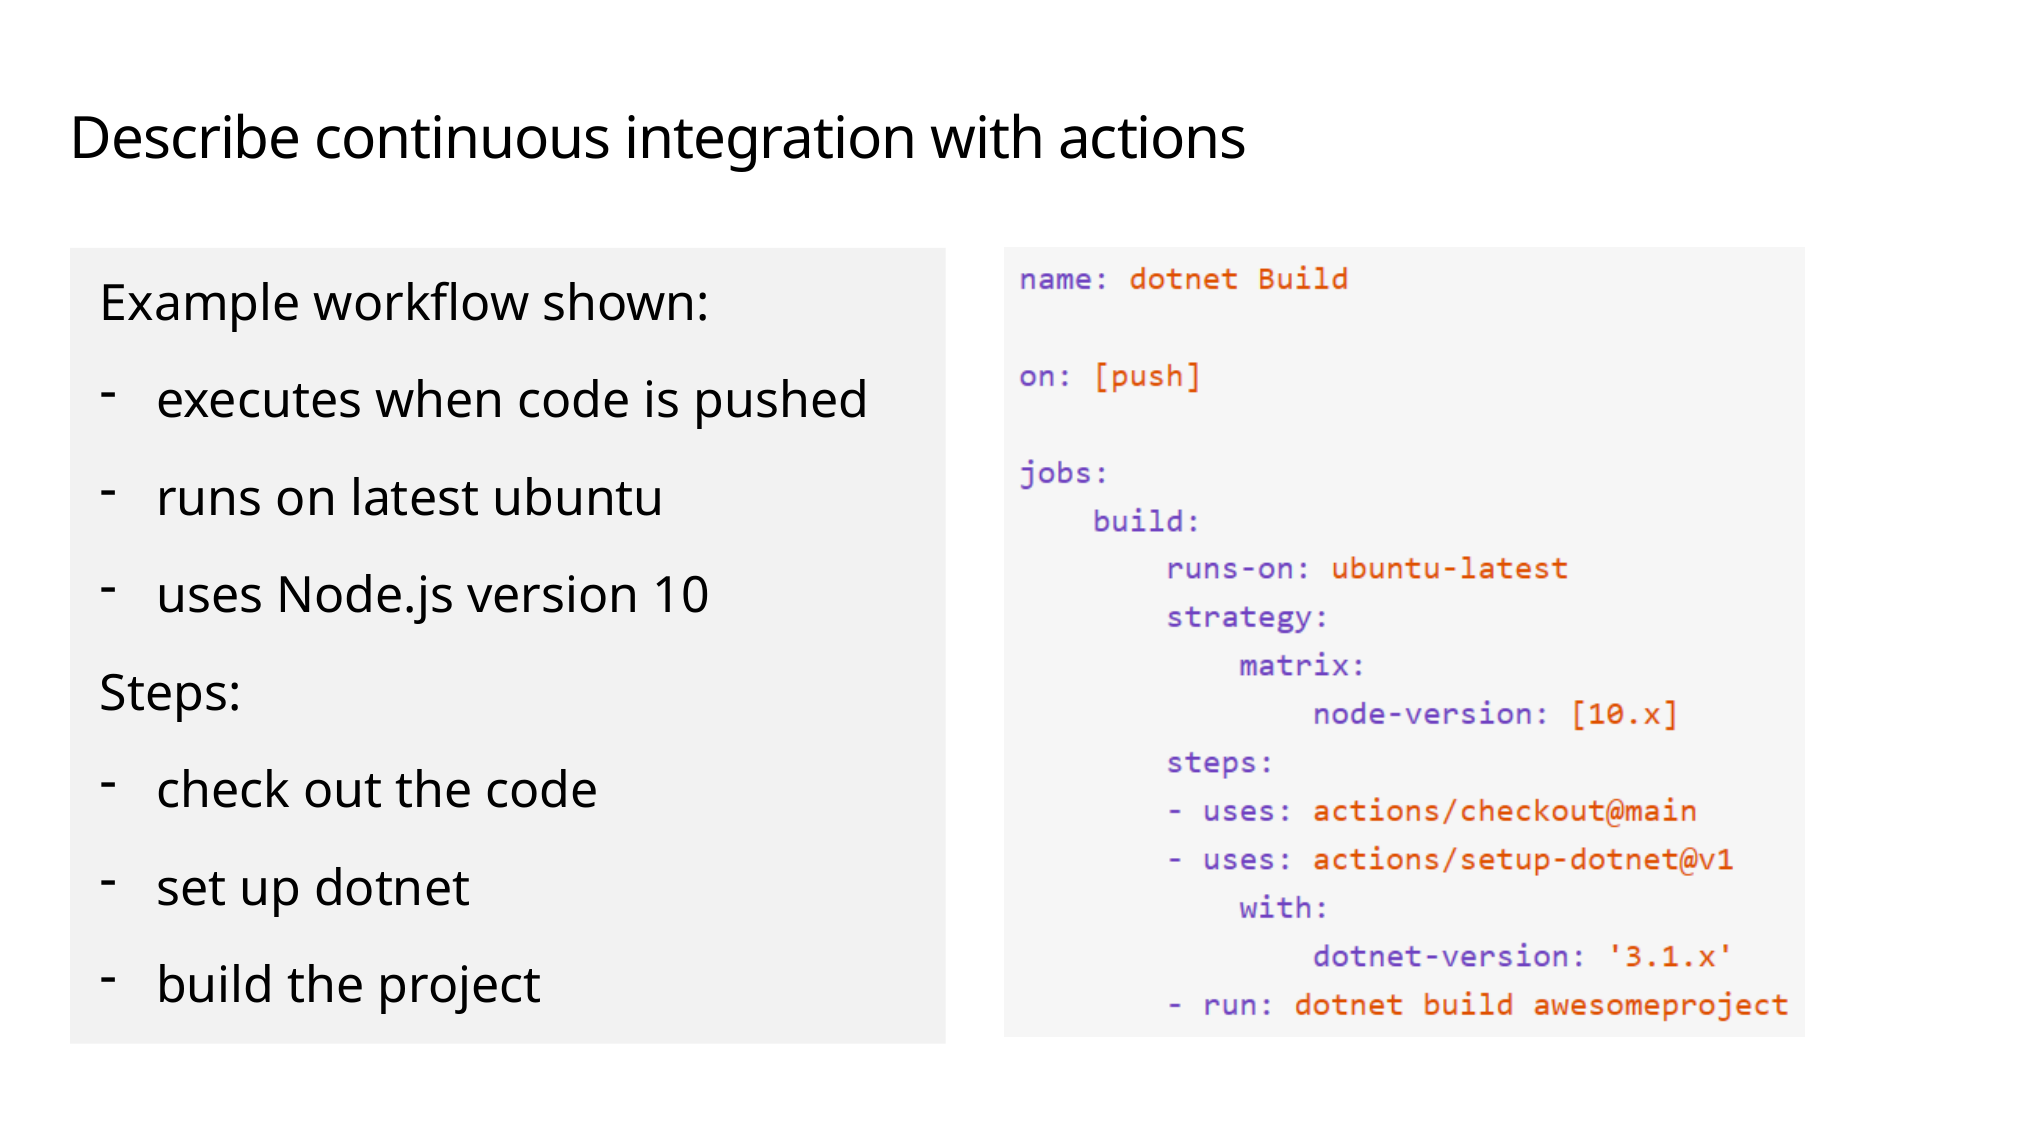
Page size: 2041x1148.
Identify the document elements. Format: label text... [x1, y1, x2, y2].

picture [1004, 247, 1805, 1037]
title Describe continuous integration with actions [70, 103, 1969, 172]
text_box Example workflow shown: executes when code is pushed runs on latest ubuntu uses Node.js version 10 Steps: check out the code set up dotnet build the project [70, 247, 946, 1044]
